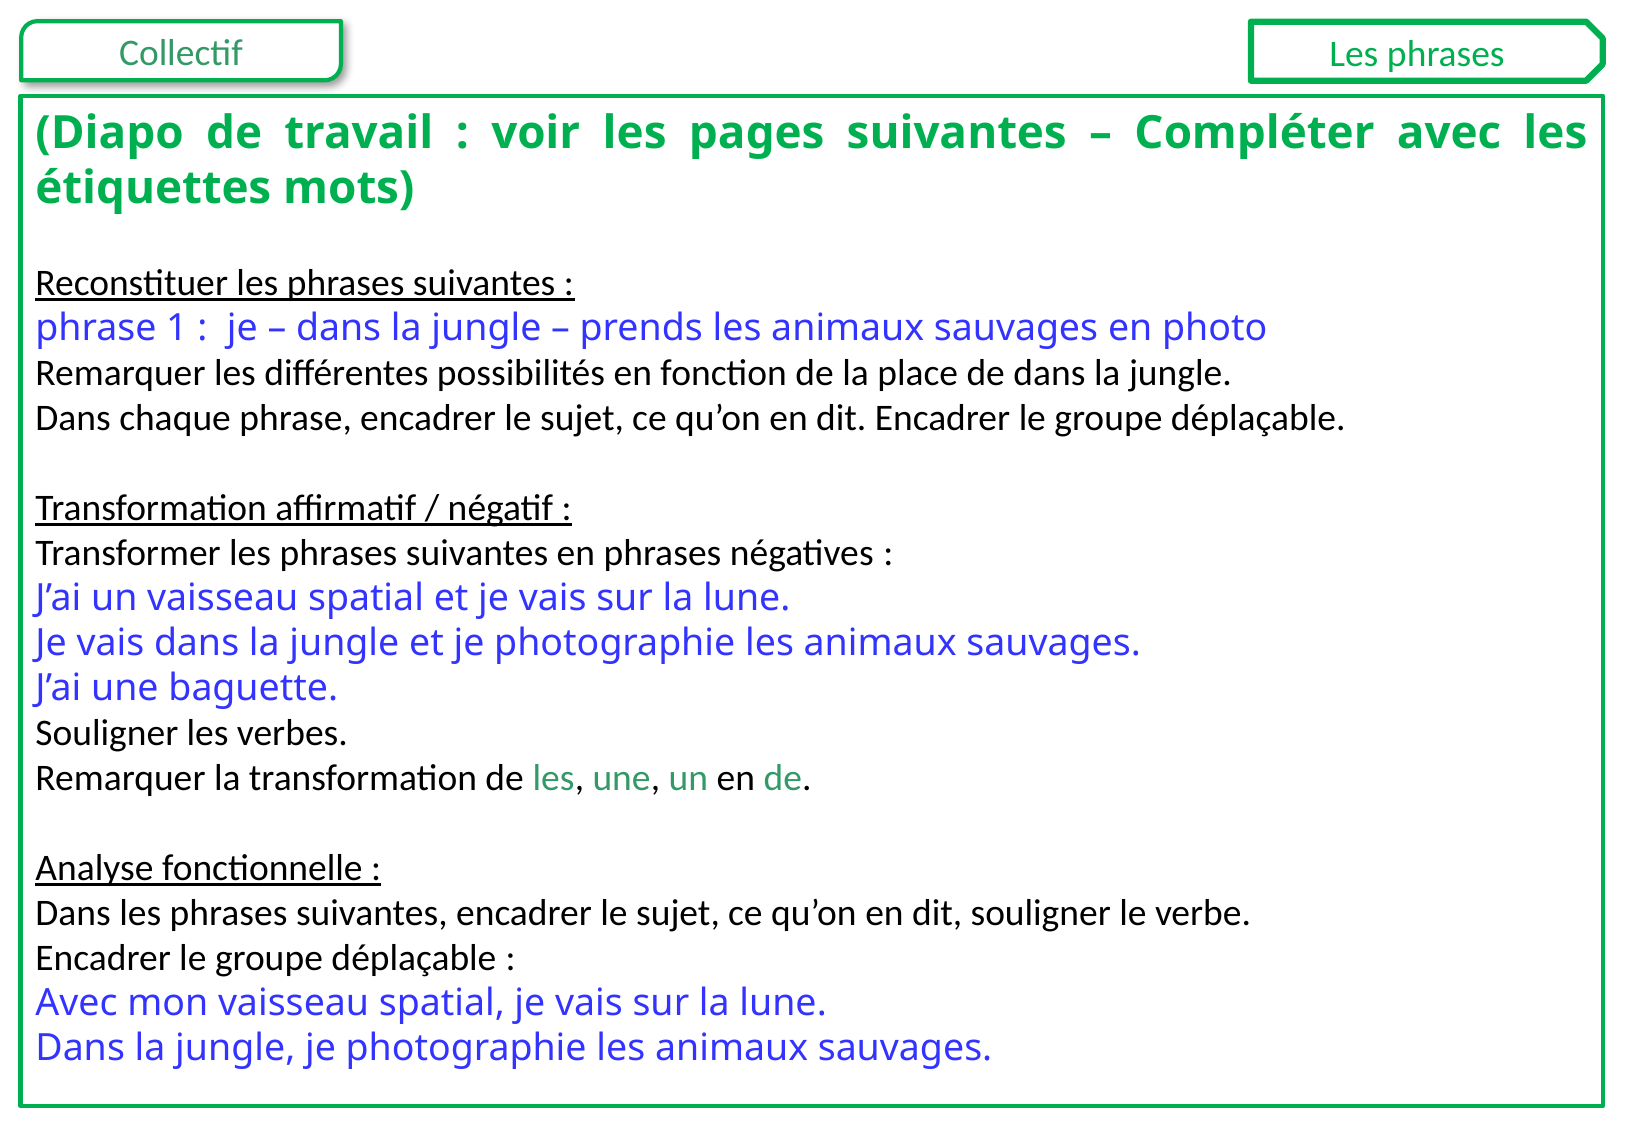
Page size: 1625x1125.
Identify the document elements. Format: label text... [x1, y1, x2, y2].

list Les phrases [1250, 21, 1584, 81]
list (Diapo de travail : voir les pages suivantes – Compléter avec les étiquettes mots) Reconstituer les phrases suivantes : phrase 1 : je – dans la jungle – prends les animaux sauvages en photo Remarquer les différentes possibilités en fonction de la place de dans la jungle. Dans chaque phrase, encadrer le sujet, ce qu’on en dit. Encadrer le groupe déplaçable. Transformation affirmatif / négatif : Transformer les phrases suivantes en phrases négatives : J’ai un vaisseau spatial et je vais sur la lune. Je vais dans la jungle et je photographie les animaux sauvages. J’ai une baguette. Souligner les verbes. Remarquer la transformation de les, une, un en de. Analyse fonctionnelle : Dans les phrases suivantes, encadrer le sujet, ce qu’on en dit, souligner le verbe. Encadrer le groupe déplaçable : Avec mon vaisseau spatial, je vais sur la lune. Dans la jungle, je photographie les animaux sauvages. [18, 94, 1605, 1108]
